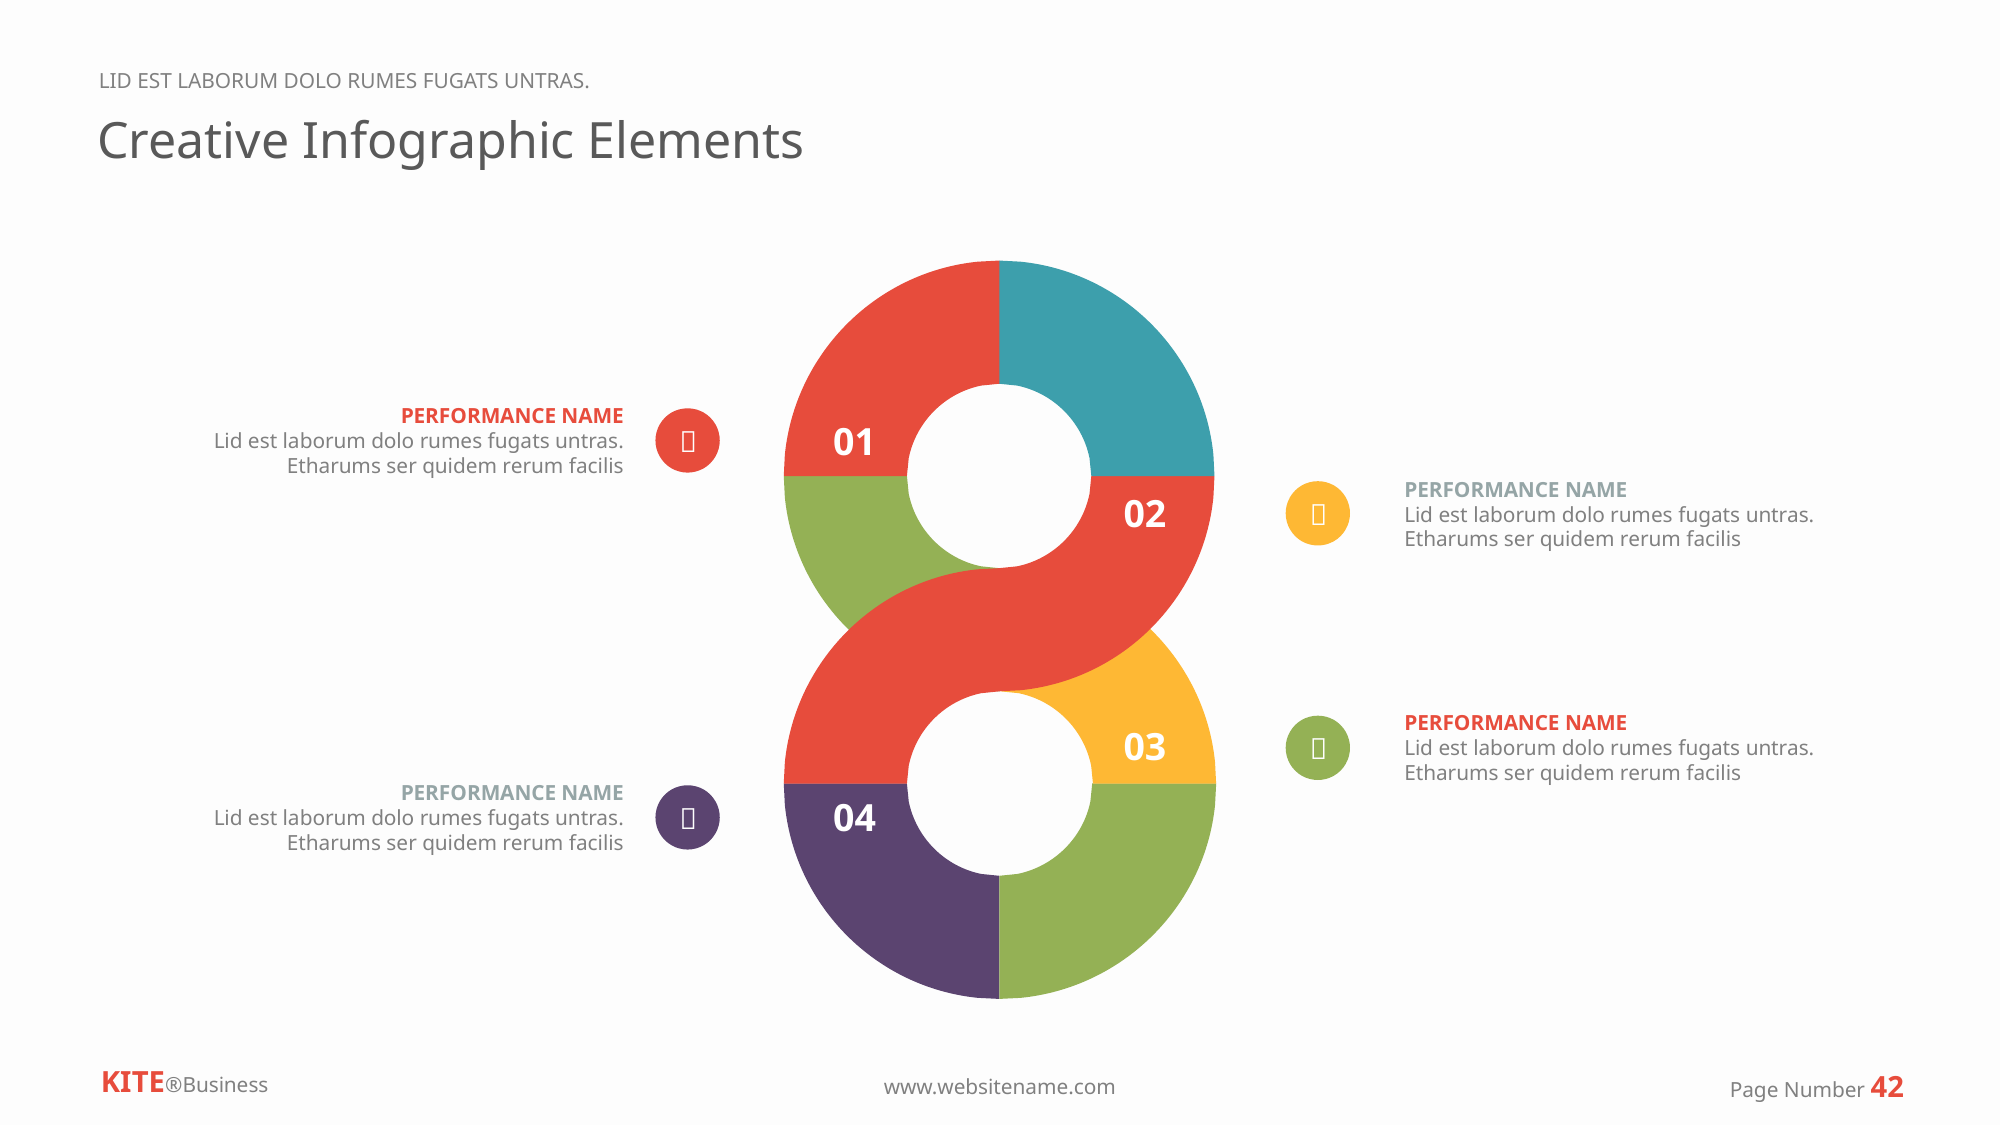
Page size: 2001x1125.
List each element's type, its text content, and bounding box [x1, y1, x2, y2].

text_box 03 [1108, 715, 1182, 776]
text_box [782, 476, 998, 630]
text_box  [654, 784, 721, 851]
text_box PERFORMANCE NAME Lid est laborum dolo rumes fugats untras. Etharums ser quidem rerum facilis [141, 772, 639, 862]
text_box [782, 784, 998, 1000]
text_box 01 [818, 410, 891, 470]
text_box KITE®Business [85, 1056, 284, 1106]
text_box [782, 259, 1001, 478]
text_box [1001, 259, 1216, 478]
text_box [998, 478, 1216, 693]
text_box  [1284, 480, 1352, 547]
text_box 02 [1108, 483, 1182, 543]
text_box 04 [818, 787, 891, 847]
text_box PERFORMANCE NAME Lid est laborum dolo rumes fugats untras. Etharums ser quidem rerum facilis [141, 395, 639, 485]
text_box www.websitename.com [869, 1066, 1131, 1107]
text_box PERFORMANCE NAME Lid est laborum dolo rumes fugats untras. Etharums ser quidem rerum facilis [1389, 468, 1887, 559]
text_box [782, 567, 998, 785]
text_box [1006, 629, 1218, 785]
text_box  [654, 407, 721, 474]
text_box  [1284, 714, 1352, 782]
text_box Creative Infographic Elements [82, 101, 820, 176]
text_box Page Number 42 [1715, 1061, 1919, 1112]
text_box LID EST LABORUM DOLO RUMES FUGATS UNTRAS. [84, 60, 645, 101]
text_box [998, 785, 1218, 1001]
text_box PERFORMANCE NAME Lid est laborum dolo rumes fugats untras. Etharums ser quidem rerum facilis [1389, 702, 1887, 793]
